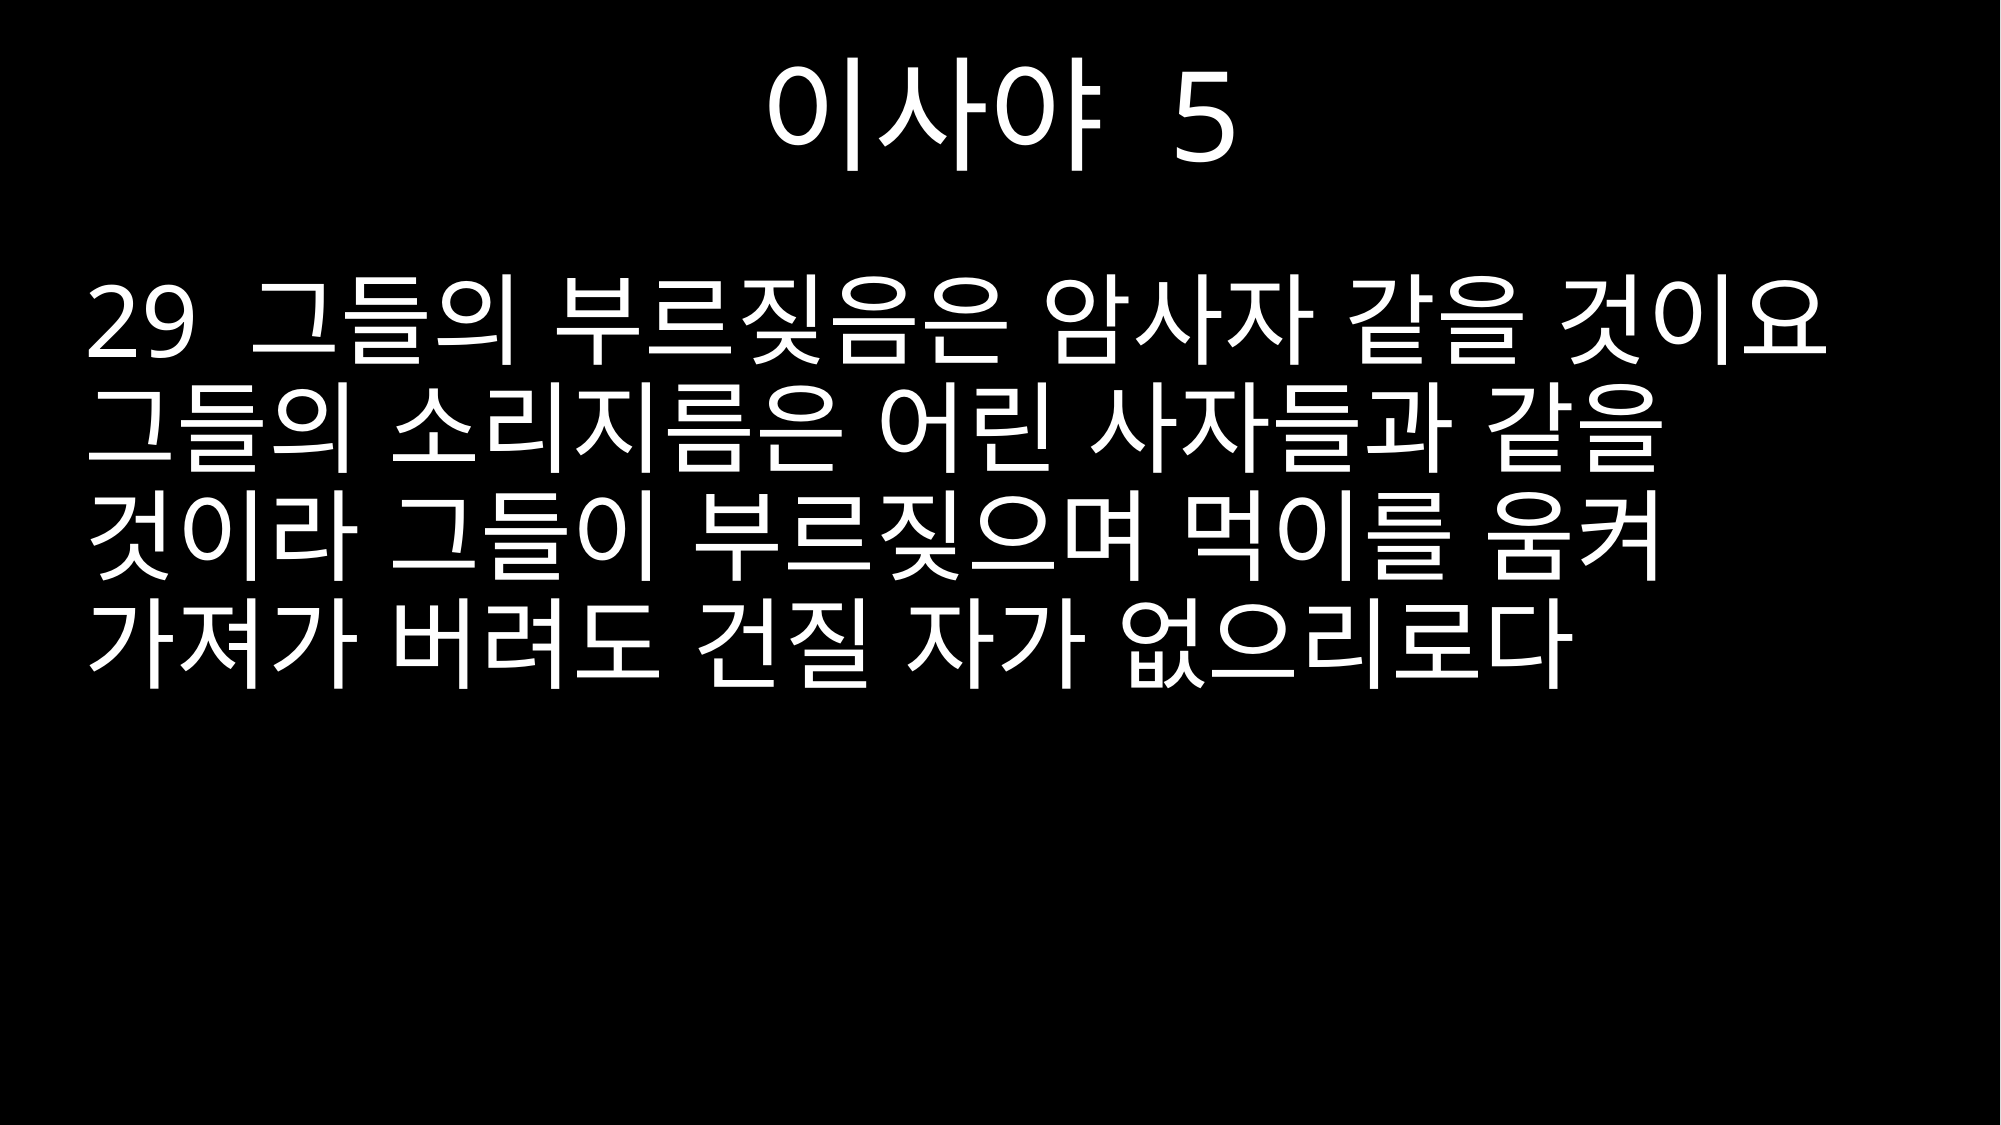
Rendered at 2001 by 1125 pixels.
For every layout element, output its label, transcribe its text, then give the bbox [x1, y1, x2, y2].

list 29 그들의 부르짖음은 암사자 같을 것이요 그들의 소리지름은 어린 사자들과 같을 것이라 그들이 부르짖으며 먹이를 움켜 가져가 버려도 건질 자가 없으리로다 [69, 263, 1953, 423]
picture [0, 0, 2001, 1125]
footer 이사야 5 [0, 32, 2000, 192]
